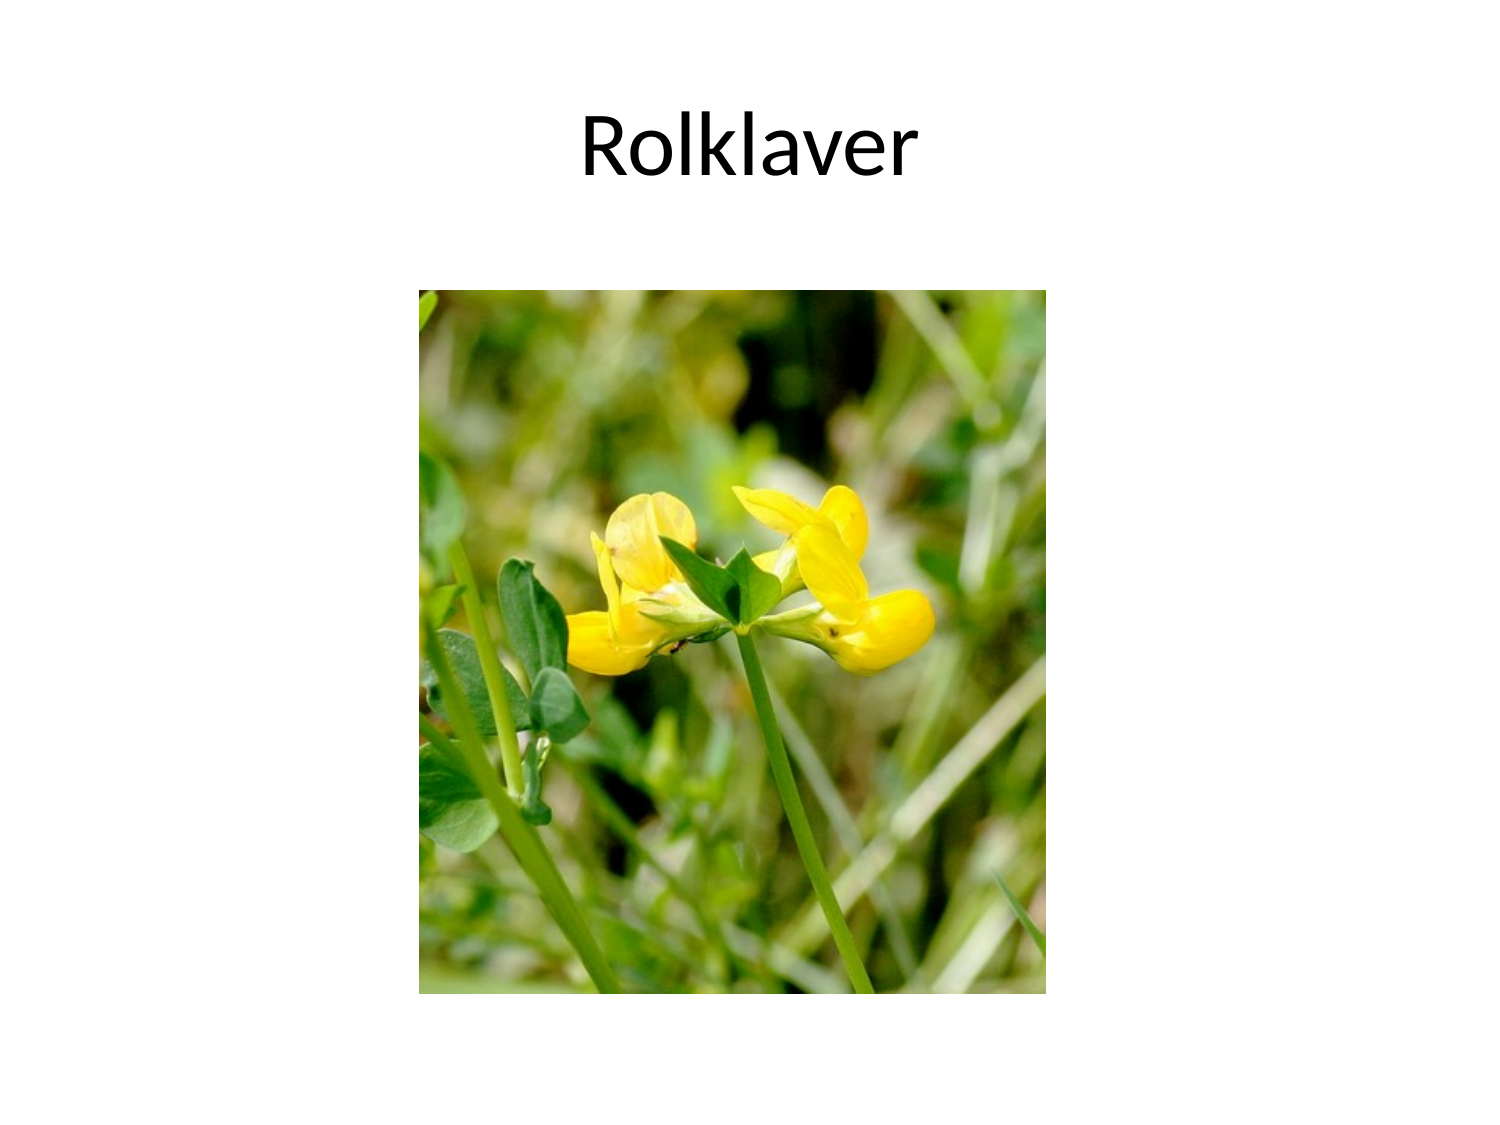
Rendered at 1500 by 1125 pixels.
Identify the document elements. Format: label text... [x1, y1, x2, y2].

title Rolklaver [75, 45, 1425, 233]
picture [418, 290, 1046, 995]
